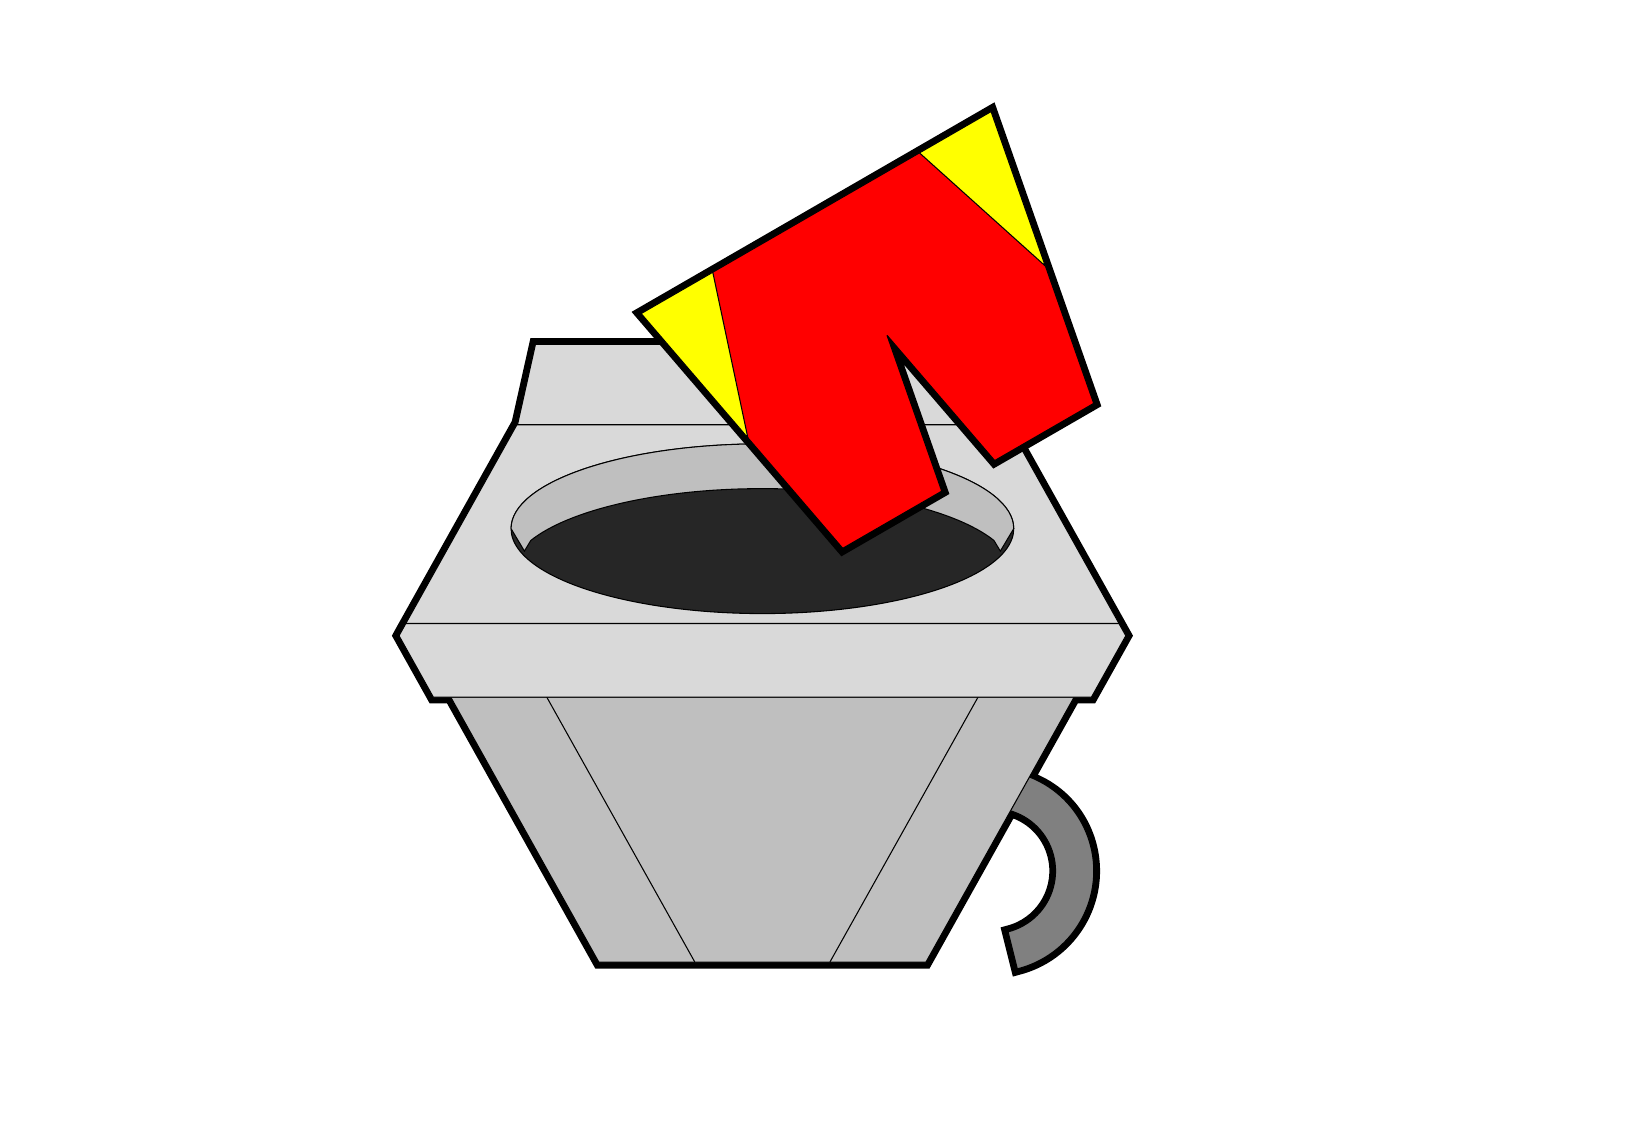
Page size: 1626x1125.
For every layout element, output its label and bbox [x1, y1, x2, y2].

text_box [398, 191, 1127, 973]
